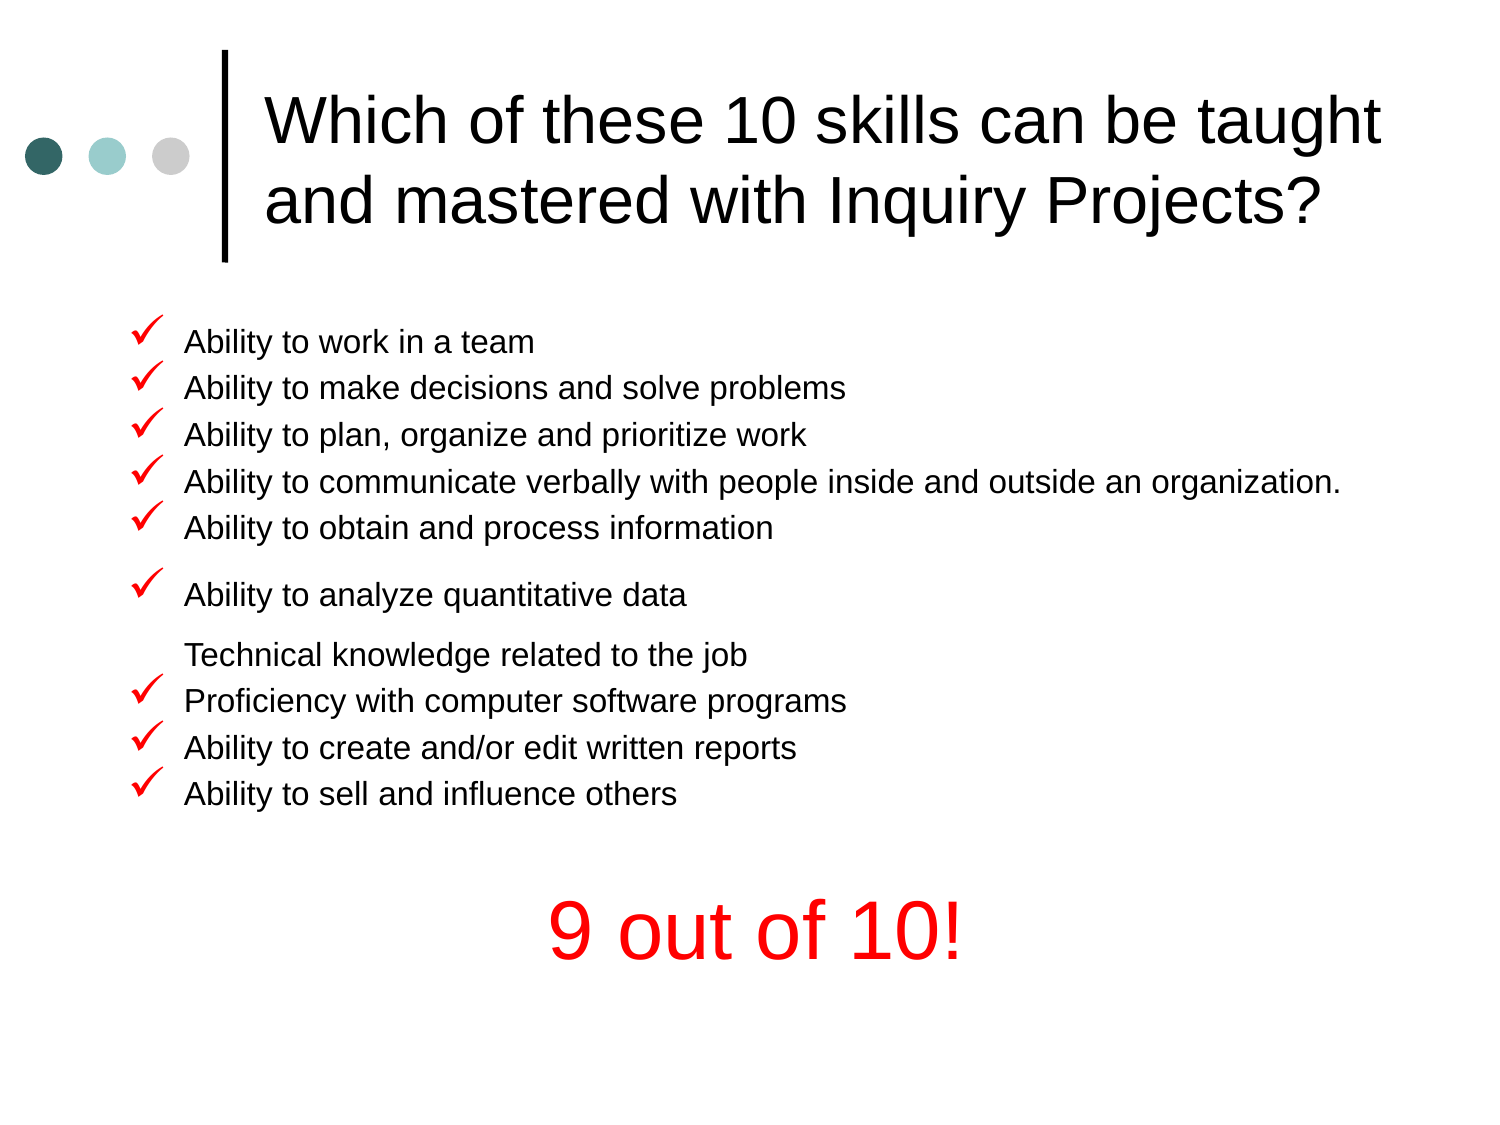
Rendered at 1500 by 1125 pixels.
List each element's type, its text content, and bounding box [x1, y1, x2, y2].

title Which of these 10 skills can be taught and mastered with Inquiry Projects? [249, 31, 1400, 282]
list Ability to work in a team Ability to make decisions and solve problems Ability to plan, organize and prioritize work Ability to communicate verbally with people inside and outside an organization. Ability to obtain and process information Ability to analyze quantitative data Technical knowledge related to the job Proficiency with computer software programs Ability to create and/or edit written reports Ability to sell and influence others 9 out of 10! [112, 312, 1400, 988]
